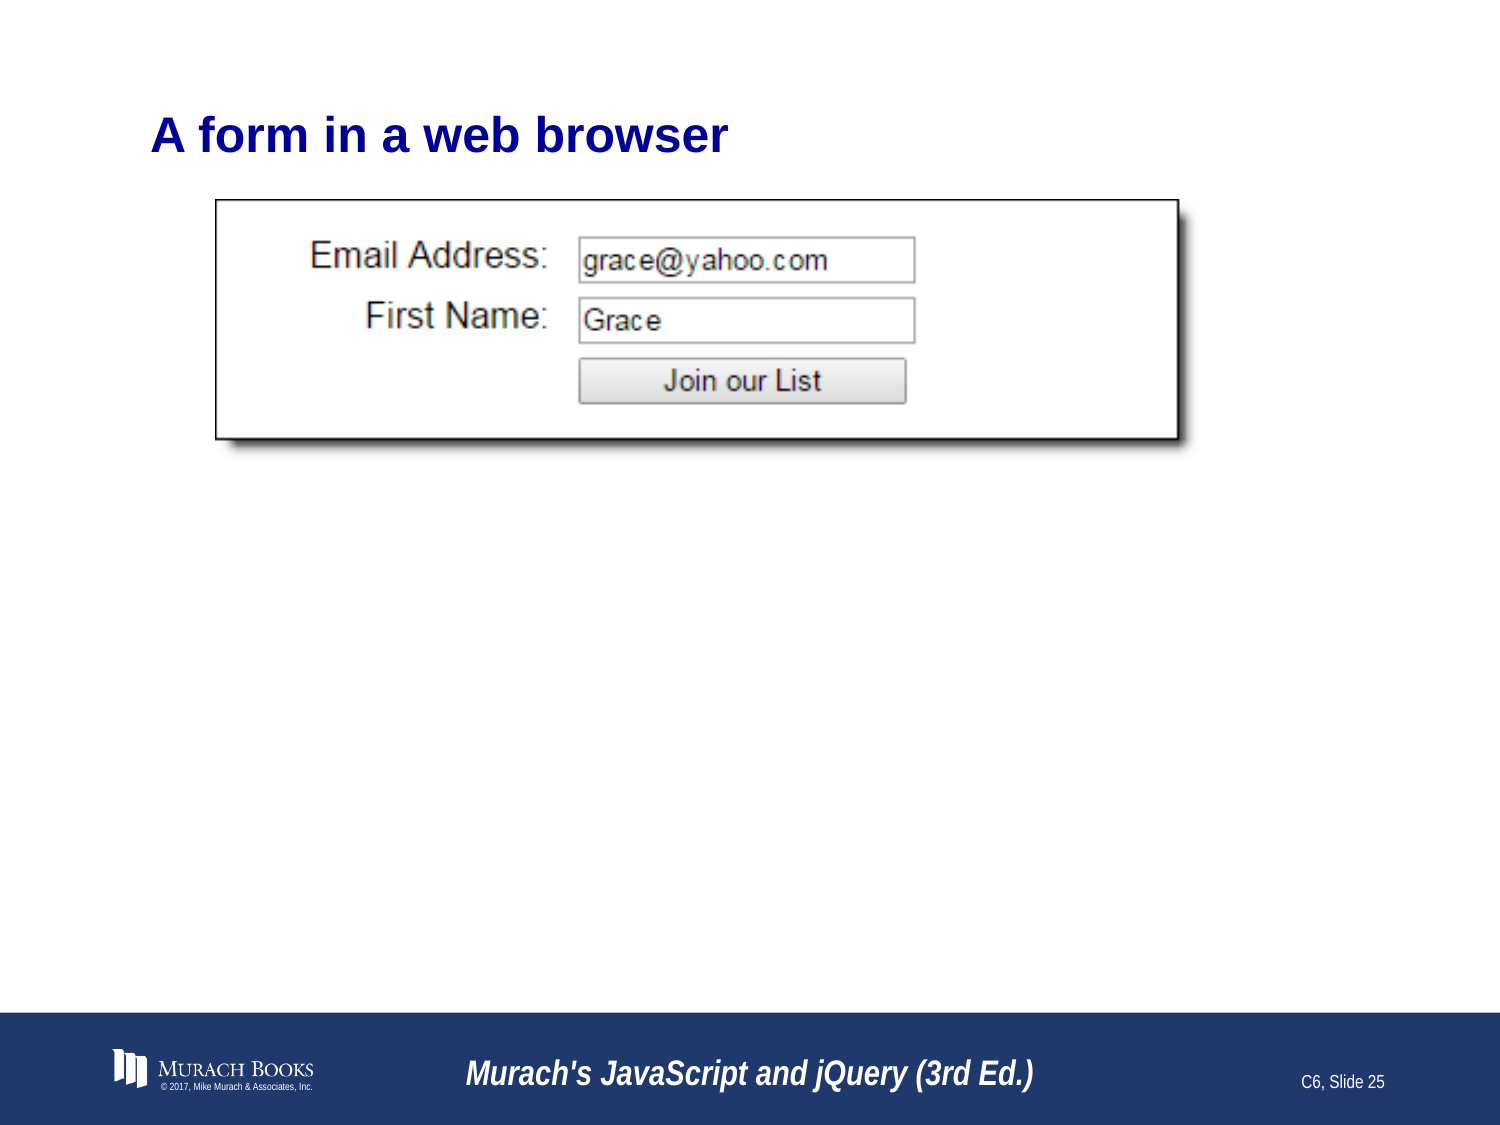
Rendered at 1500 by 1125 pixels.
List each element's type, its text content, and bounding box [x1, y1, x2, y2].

picture [214, 199, 1201, 462]
title A form in a web browser [150, 102, 1350, 164]
slide_number C6, Slide 25 [1087, 1025, 1400, 1100]
footer © 2017, Mike Murach & Associates, Inc. [12, 1025, 463, 1100]
slide_number Murach's JavaScript and jQuery (3rd Ed.) [463, 1025, 1050, 1100]
